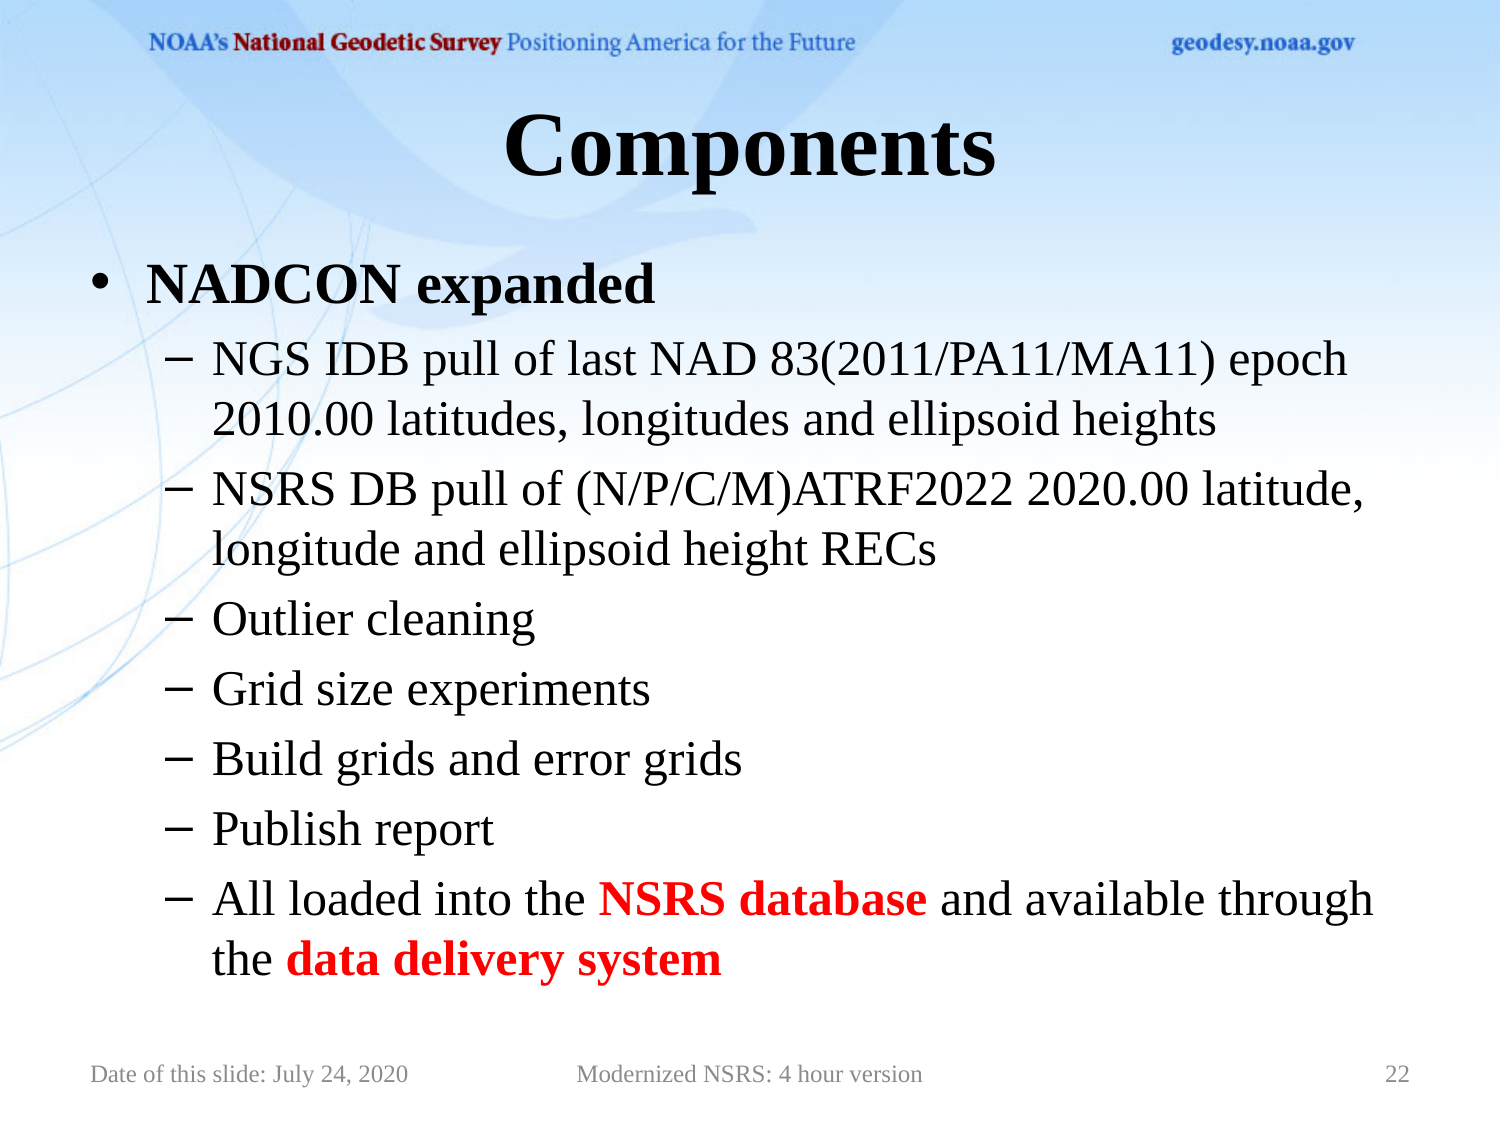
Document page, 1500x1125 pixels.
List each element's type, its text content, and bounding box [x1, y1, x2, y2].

picture [0, 0, 1500, 1125]
list NADCON expanded NGS IDB pull of last NAD 83(2011/PA11/MA11) epoch 2010.00 latitudes, longitudes and ellipsoid heights NSRS DB pull of (N/P/C/M)ATRF2022 2020.00 latitude, longitude and ellipsoid height RECs Outlier cleaning Grid size experiments Build grids and error grids Publish report All loaded into the NSRS database and available through the data delivery system [75, 238, 1425, 981]
slide_number 22 [1074, 1042, 1425, 1103]
footer Modernized NSRS: 4 hour version [512, 1042, 988, 1103]
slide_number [75, 1042, 425, 1103]
title Components [75, 45, 1425, 233]
